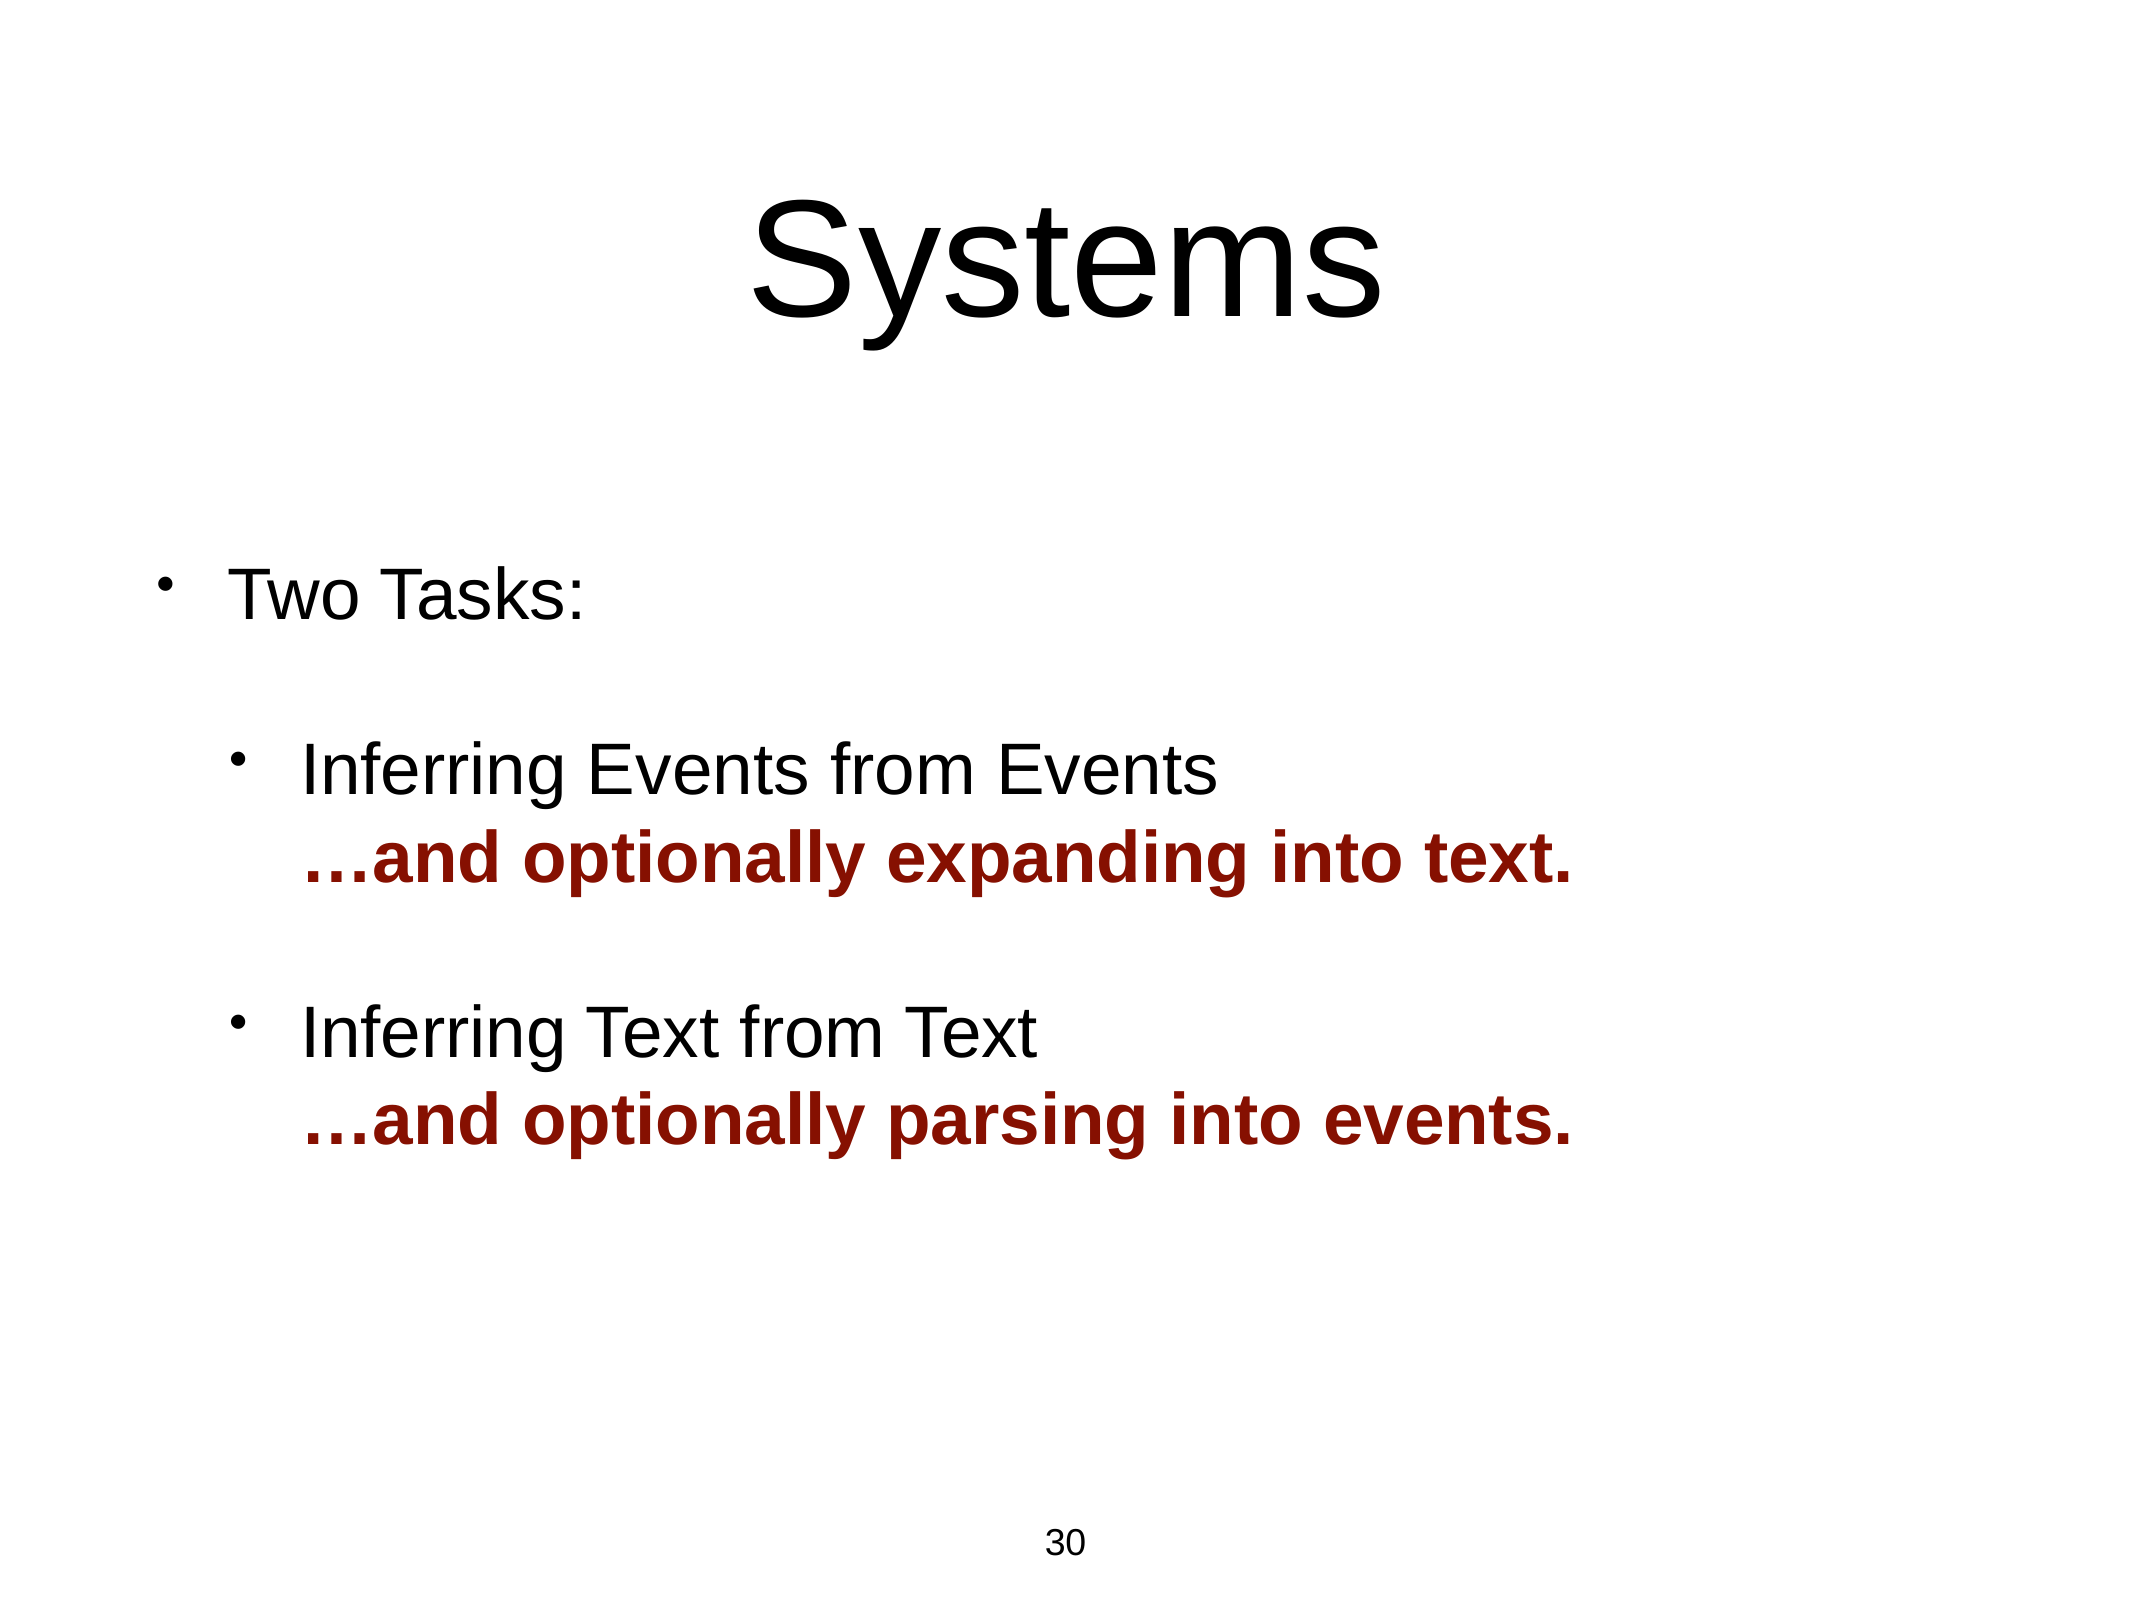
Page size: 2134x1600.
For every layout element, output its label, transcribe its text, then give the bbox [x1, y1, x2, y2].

title Systems [155, 72, 1978, 424]
list Two Tasks: Inferring Events from Events …and optionally expanding into text. Inferring Text from Text …and optionally parsing into events. [155, 424, 1978, 1457]
slide_number 30 [1041, 1517, 1090, 1564]
